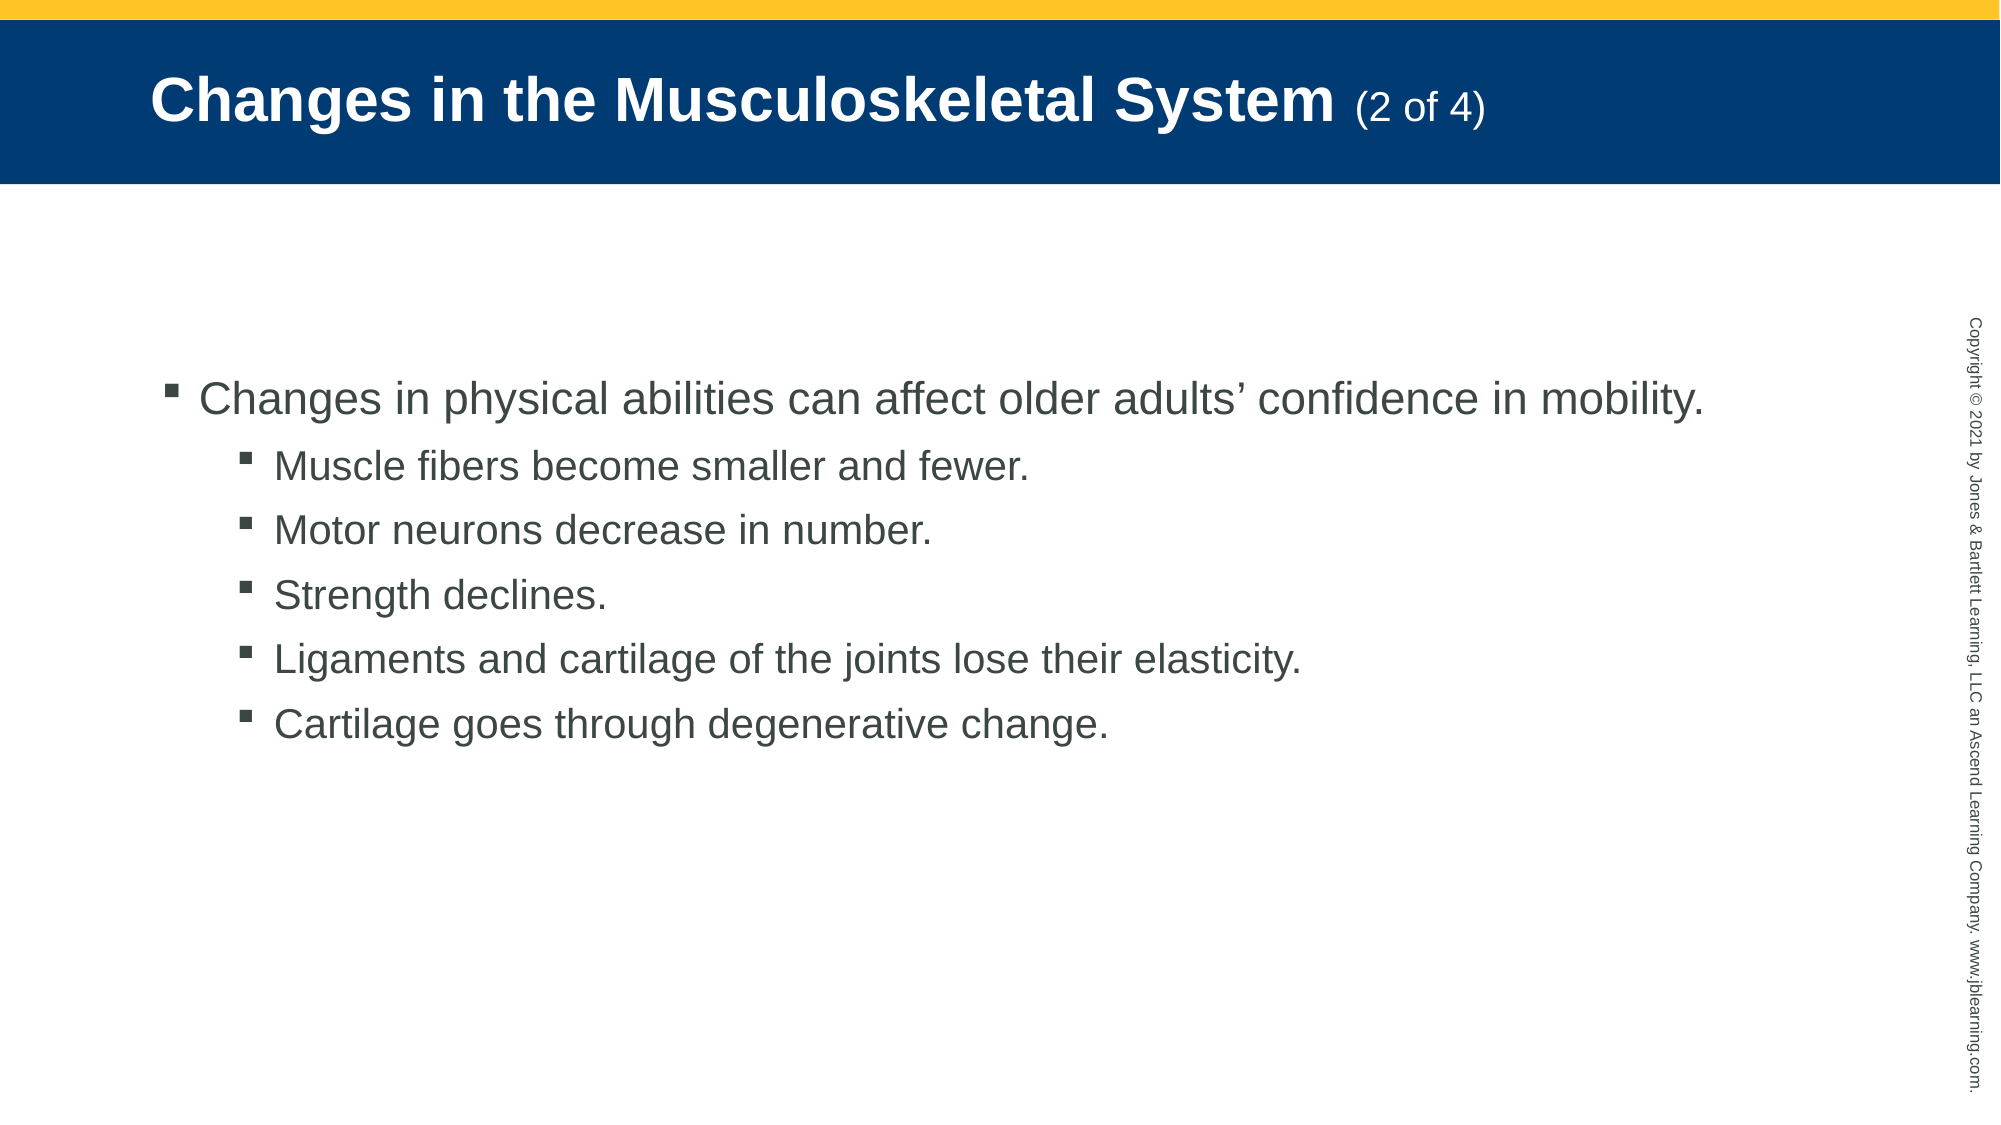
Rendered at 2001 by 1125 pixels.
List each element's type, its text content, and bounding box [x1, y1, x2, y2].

list Changes in physical abilities can affect older adults’ confidence in mobility. Muscle fibers become smaller and fewer. Motor neurons decrease in number. Strength declines. Ligaments and cartilage of the joints lose their elasticity. Cartilage goes through degenerative change. [146, 361, 1859, 1016]
title Changes in the Musculoskeletal System (2 of 4) [0, 19, 2000, 185]
